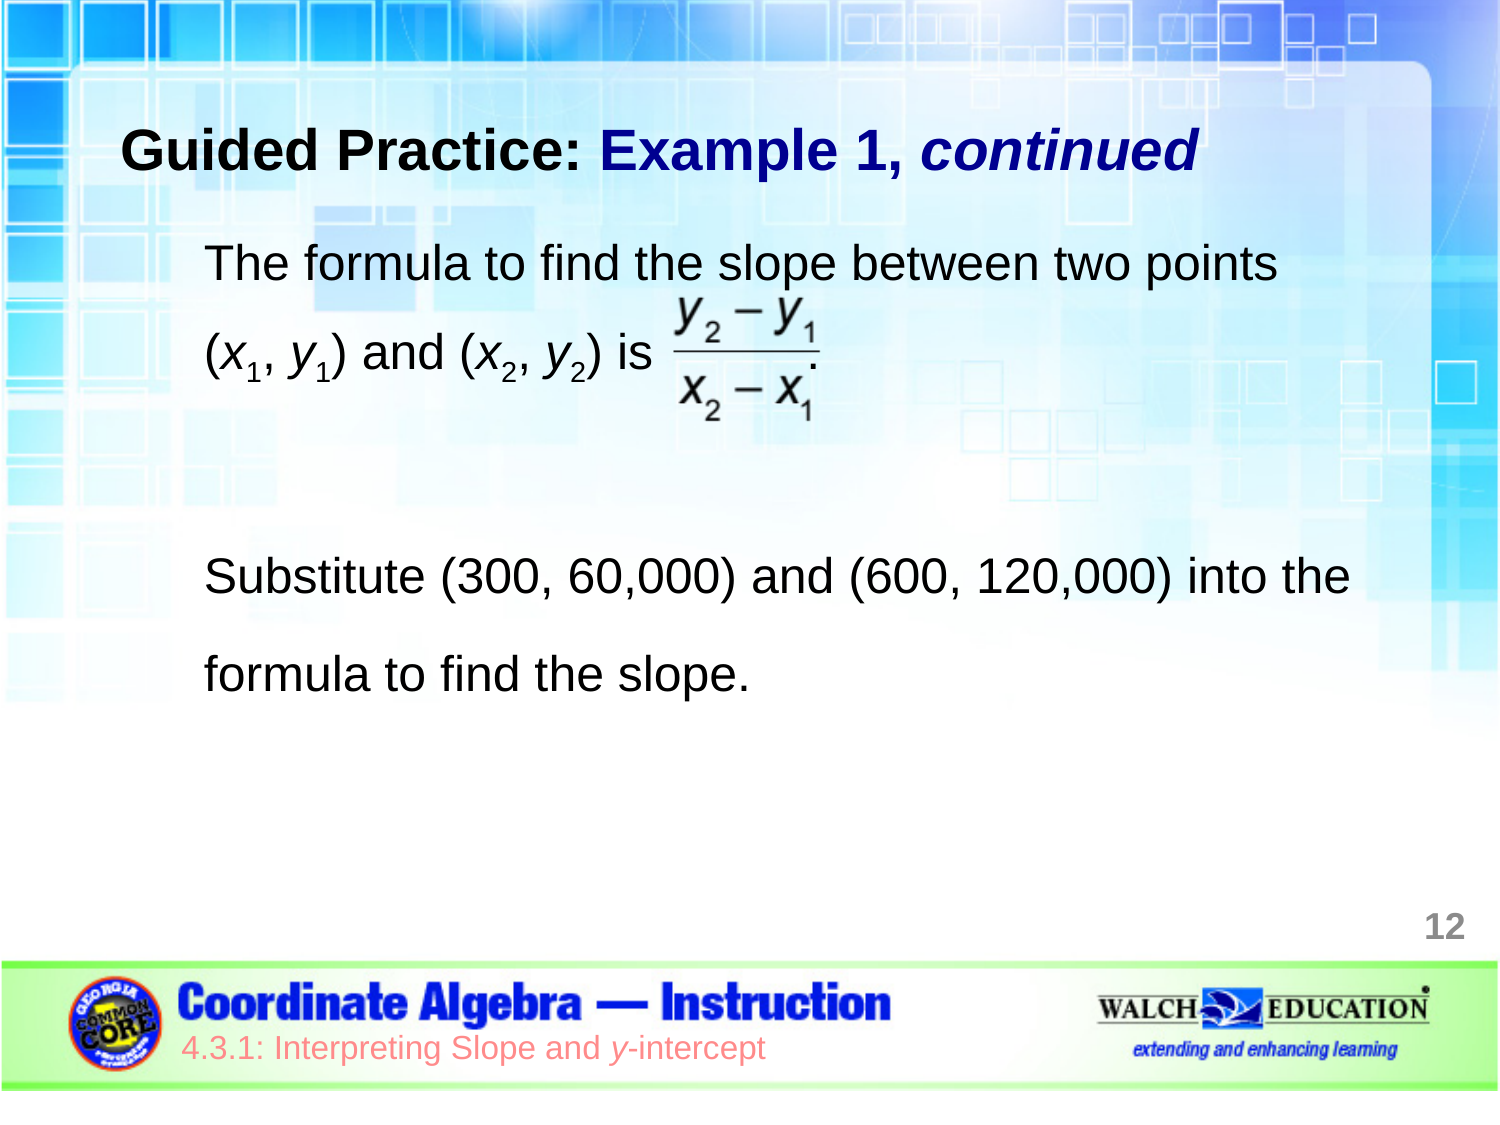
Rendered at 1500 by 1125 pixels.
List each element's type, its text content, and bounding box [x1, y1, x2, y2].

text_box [669, 274, 822, 424]
subtitle Guided Practice: Example 1, continued The formula to find the slope between two points (x1, y1) and (x2, y2) is . Substitute (300, 60,000) and (600, 120,000) into the formula to find the slope. [105, 105, 1392, 925]
slide_number 12 [1361, 901, 1481, 949]
footer 4.3.1: Interpreting Slope and y-intercept [166, 1024, 1080, 1069]
picture [1, 0, 1500, 1091]
